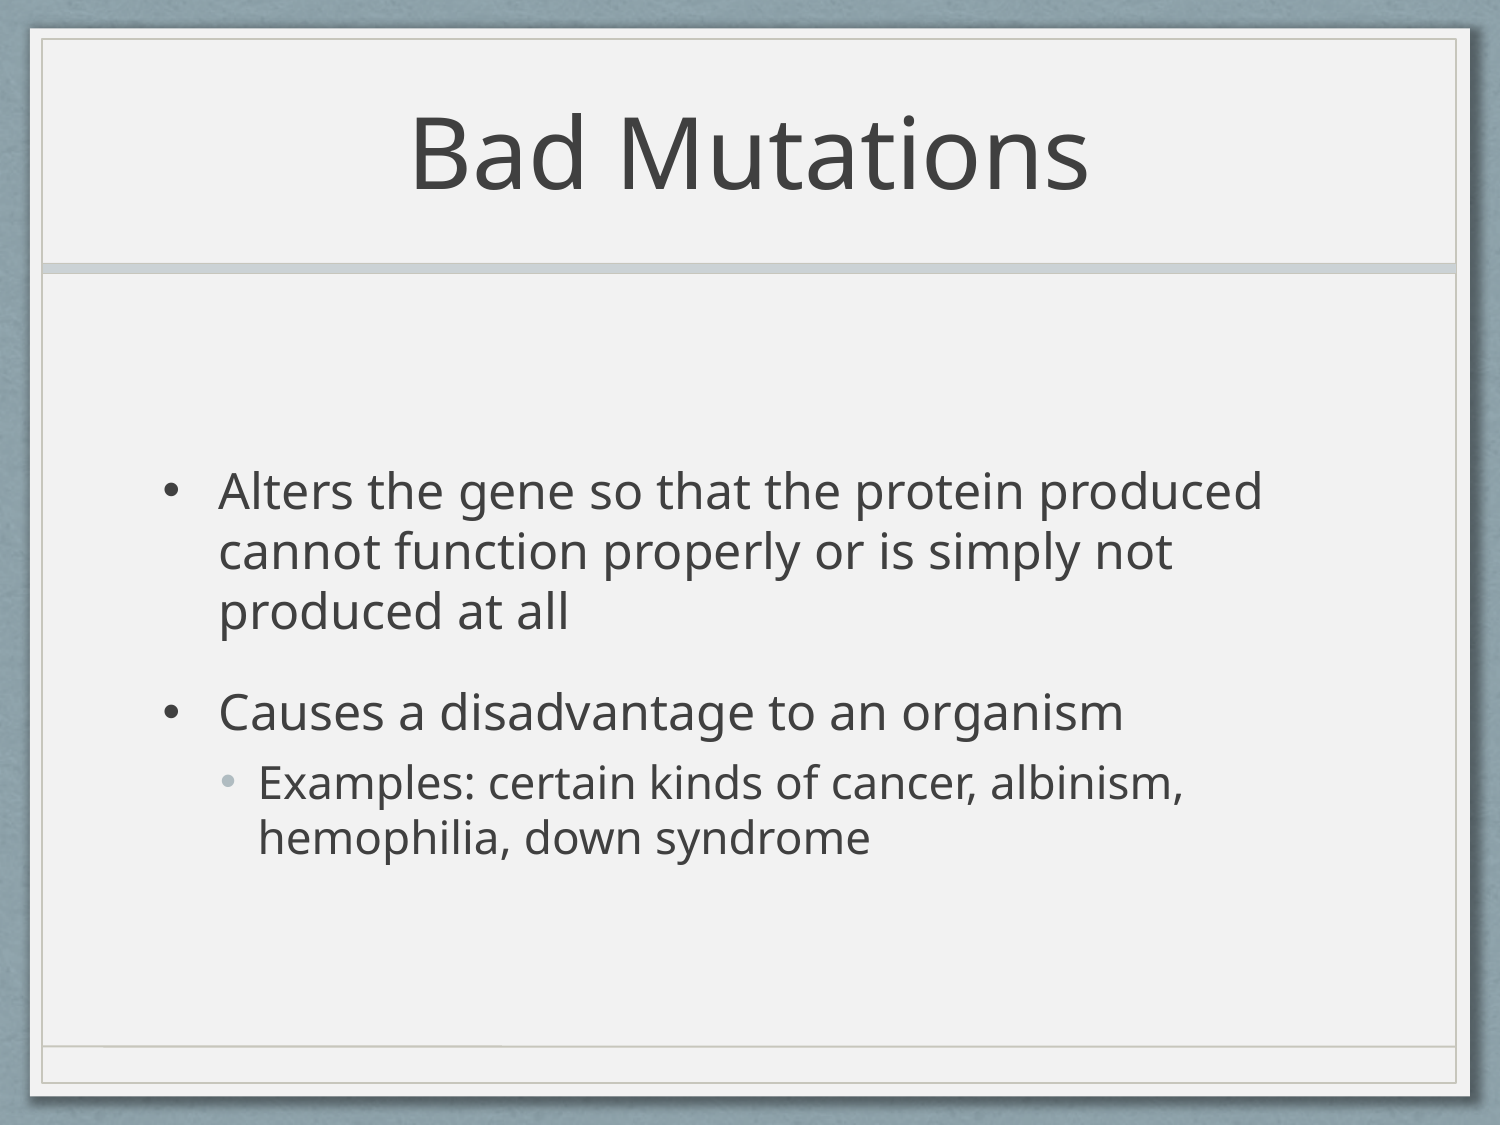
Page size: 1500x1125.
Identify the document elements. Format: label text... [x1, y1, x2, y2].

list Alters the gene so that the protein produced cannot function properly or is simply not produced at all Causes a disadvantage to an organism Examples: certain kinds of cancer, albinism, hemophilia, down syndrome [147, 350, 1353, 995]
title Bad Mutations [147, 40, 1353, 260]
